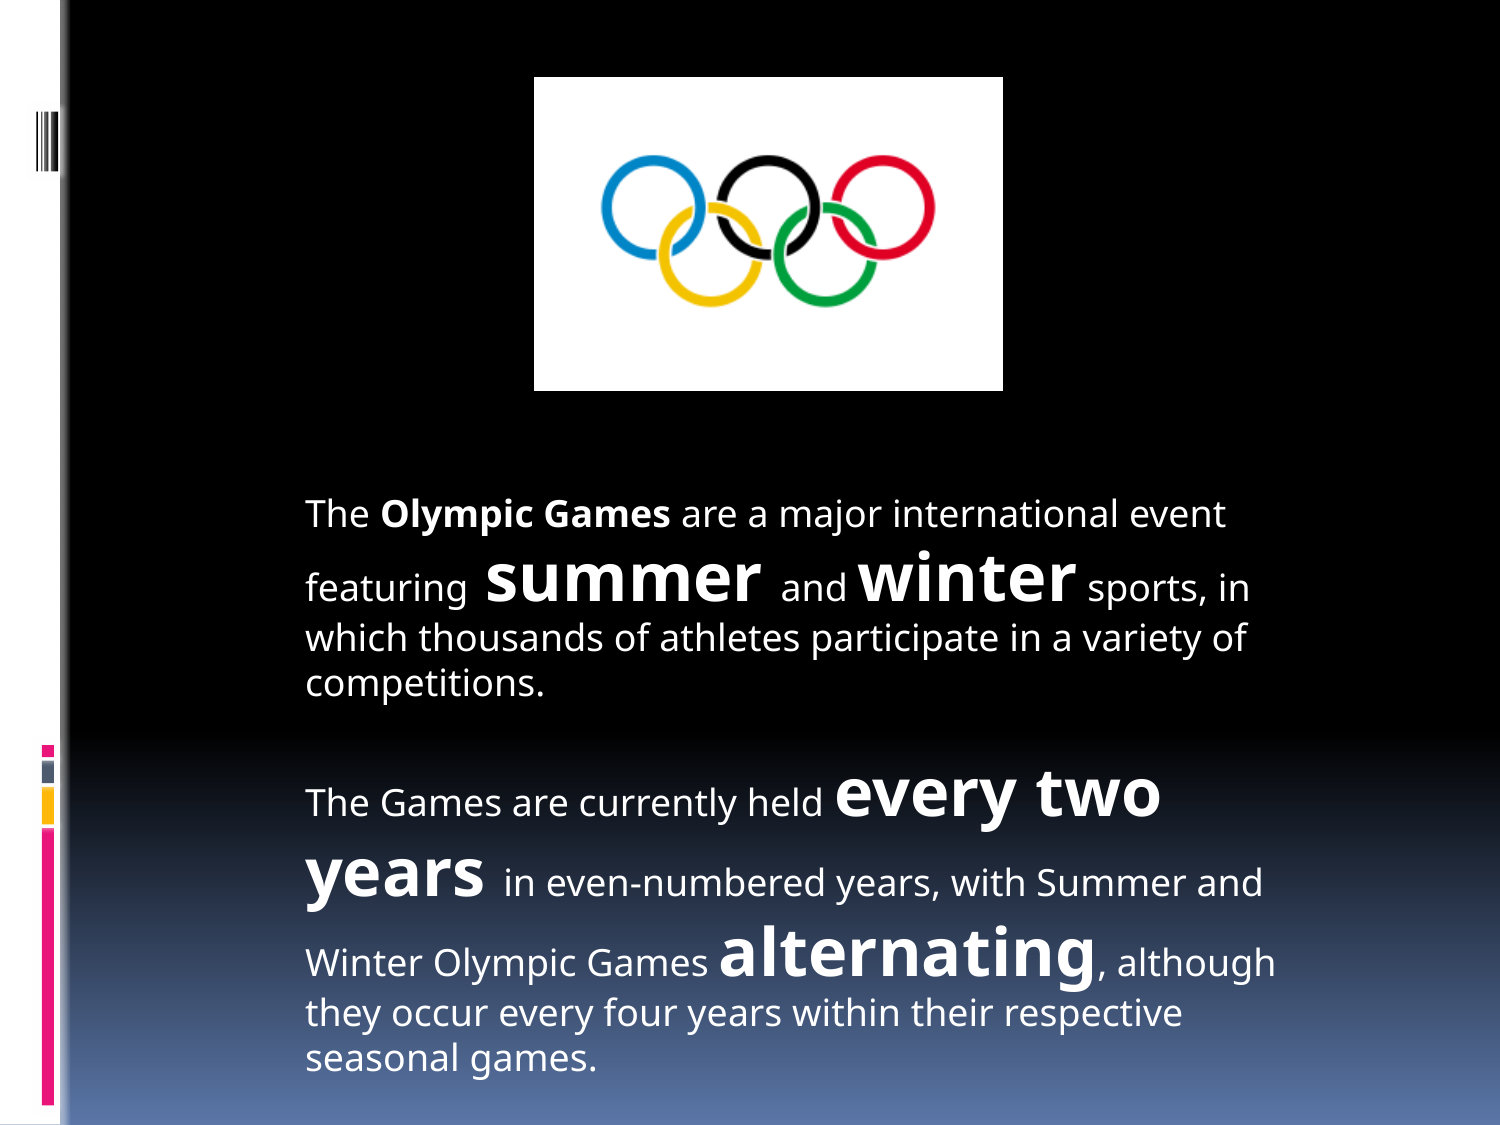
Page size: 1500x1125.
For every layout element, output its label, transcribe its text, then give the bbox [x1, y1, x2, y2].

text_box The Olympic Games are a major international event featuring summer and winter sports, in which thousands of athletes participate in a variety of competitions. The Games are currently held every two years in even-numbered years, with Summer and Winter Olympic Games alternating, although they occur every four years within their respective seasonal games. [290, 437, 1351, 1087]
picture [533, 77, 1004, 391]
